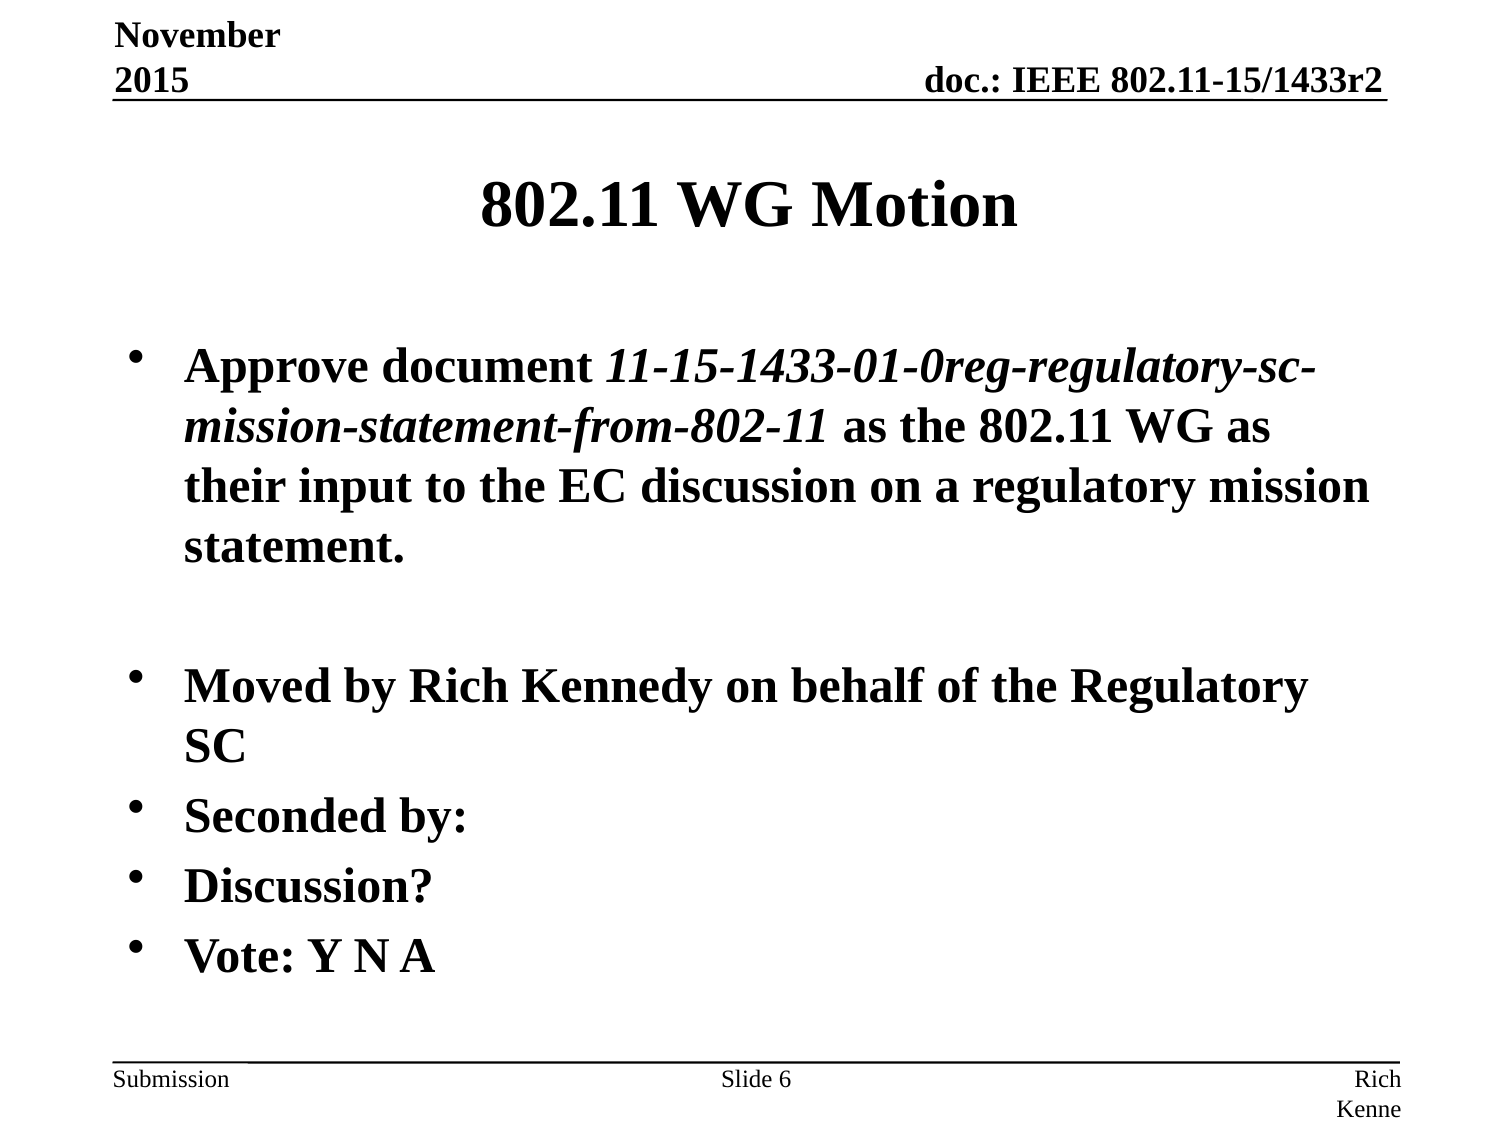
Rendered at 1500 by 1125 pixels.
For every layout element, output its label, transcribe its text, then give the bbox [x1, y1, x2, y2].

slide_number Slide 6 [712, 1061, 800, 1093]
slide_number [114, 54, 316, 101]
footer Rich Kennedy, MediaTek [1324, 1061, 1402, 1093]
list Approve document 11-15-1433-01-0reg-regulatory-sc-mission-statement-from-802-11 as the 802.11 WG as their input to the EC discussion on a regulatory mission statement. Moved by Rich Kennedy on behalf of the Regulatory SC Seconded by: Discussion? Vote: Y N A [112, 324, 1388, 1000]
title 802.11 WG Motion [112, 112, 1388, 288]
